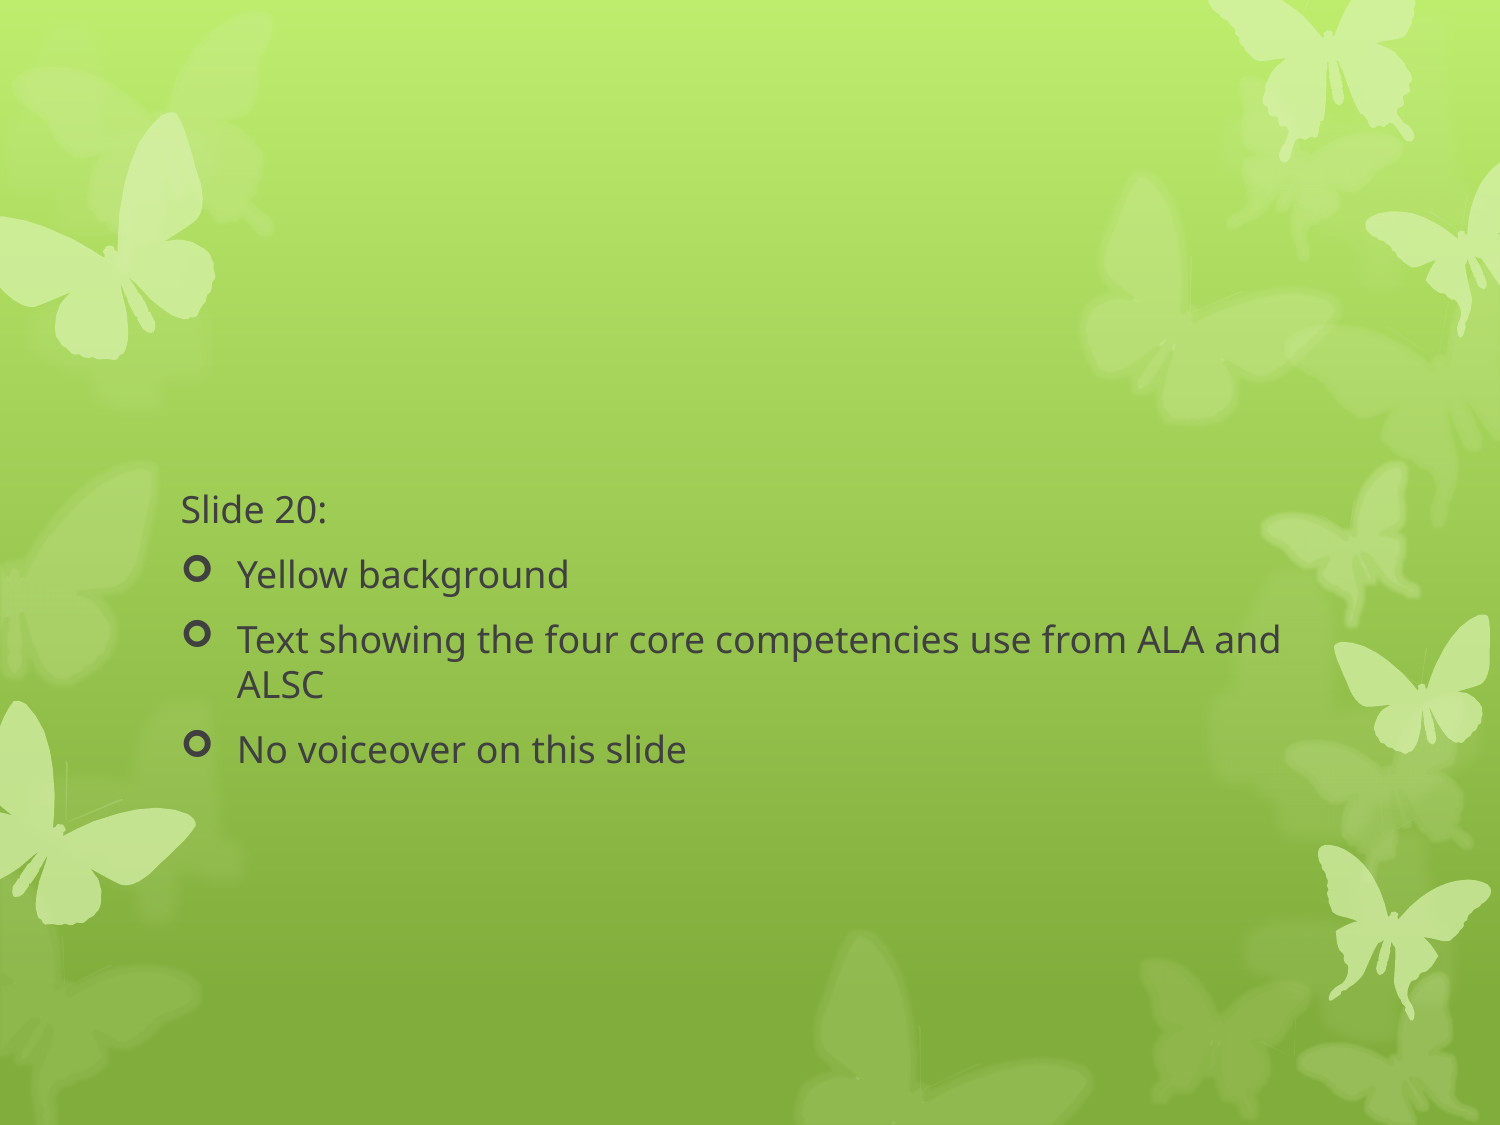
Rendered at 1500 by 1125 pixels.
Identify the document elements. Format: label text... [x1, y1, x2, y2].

list Slide 20: Yellow background Text showing the four core competencies use from ALA and ALSC No voiceover on this slide [165, 296, 1335, 962]
